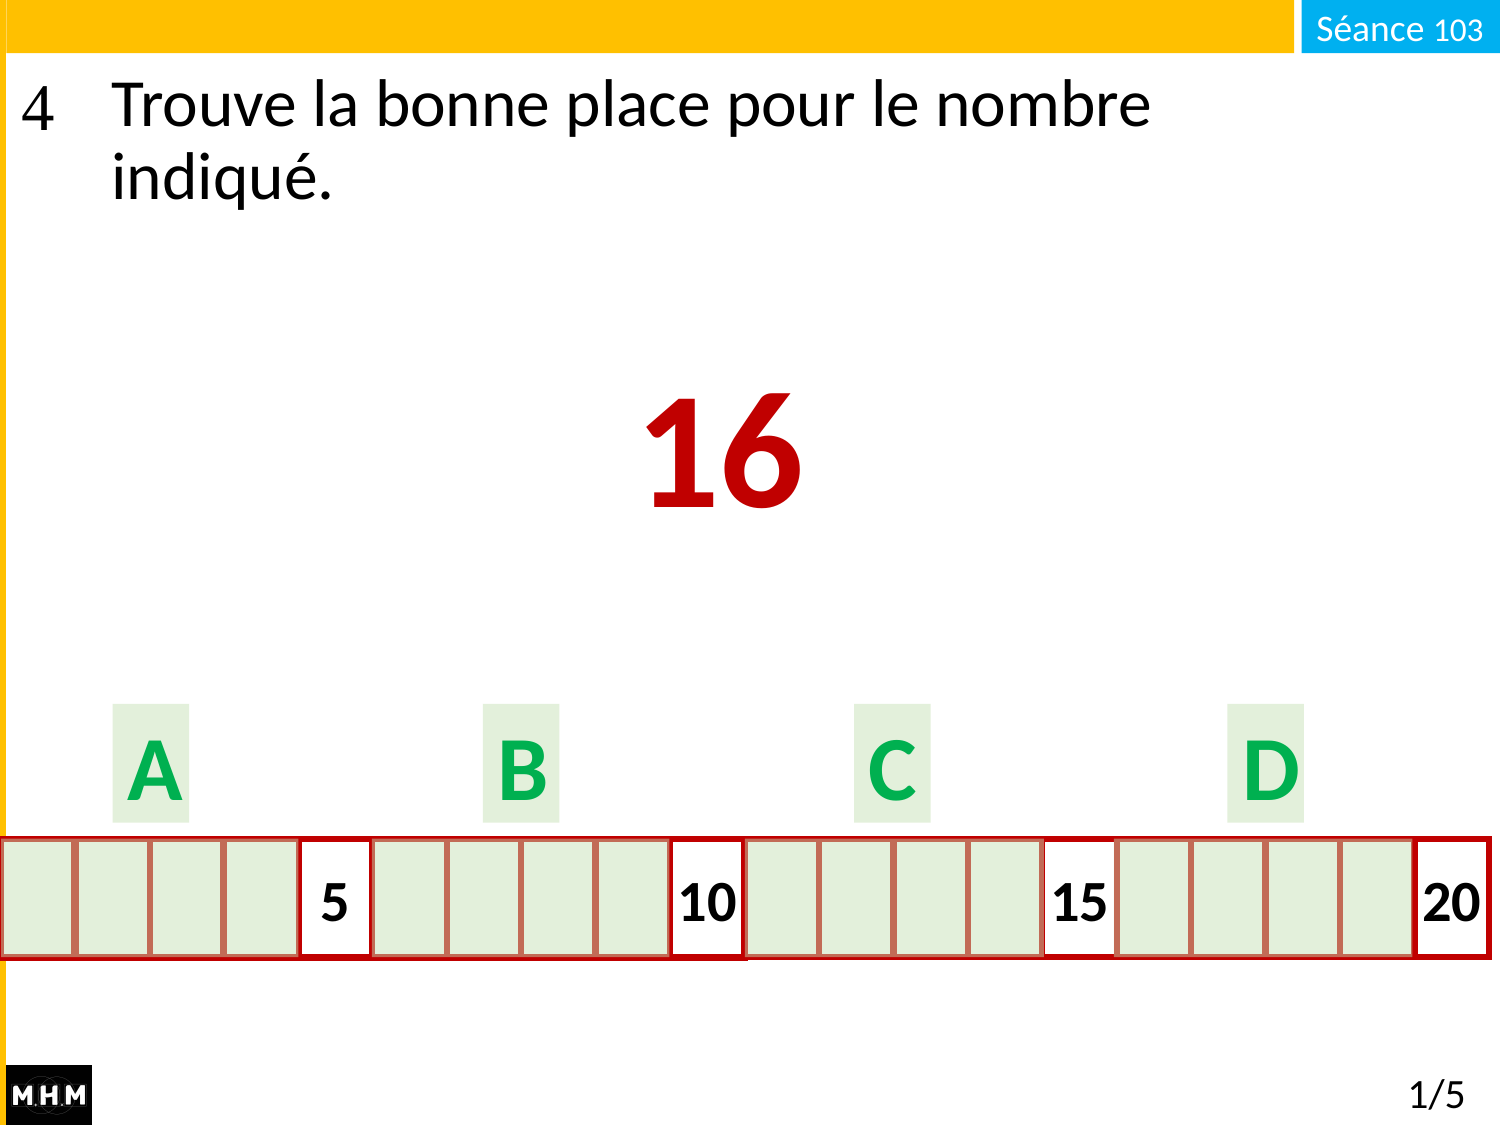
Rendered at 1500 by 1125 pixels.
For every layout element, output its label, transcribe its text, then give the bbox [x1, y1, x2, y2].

text_box A [112, 703, 190, 824]
text_box C [853, 703, 932, 824]
picture [6, 1065, 92, 1125]
title Trouve la bonne place pour le nombre indiqué. [96, 60, 1391, 223]
text_box B [482, 703, 560, 824]
list 1/5 [1373, 1064, 1500, 1125]
text_box D [1226, 703, 1305, 824]
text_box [0, 838, 1489, 958]
text_box 16 [610, 333, 829, 549]
